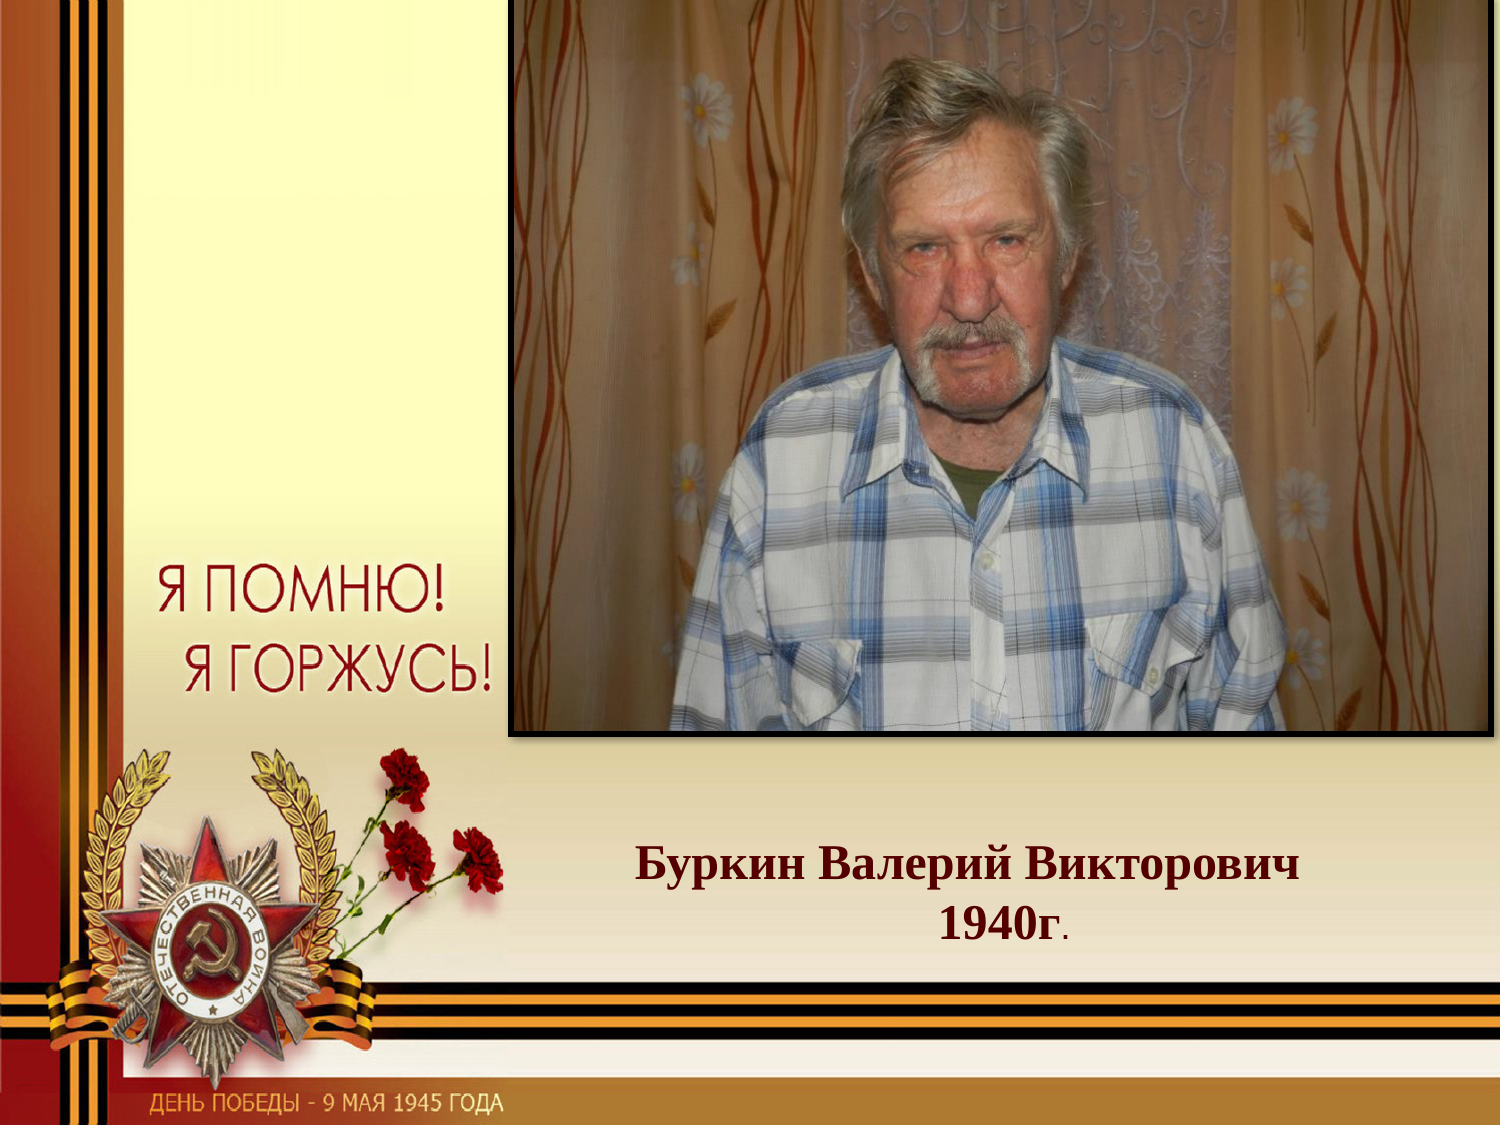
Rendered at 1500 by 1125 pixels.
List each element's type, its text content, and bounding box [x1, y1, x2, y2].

picture [513, 0, 1489, 732]
text_box Буркин Валерий Викторович 1940г. [620, 822, 1376, 957]
picture [0, 0, 1500, 1125]
